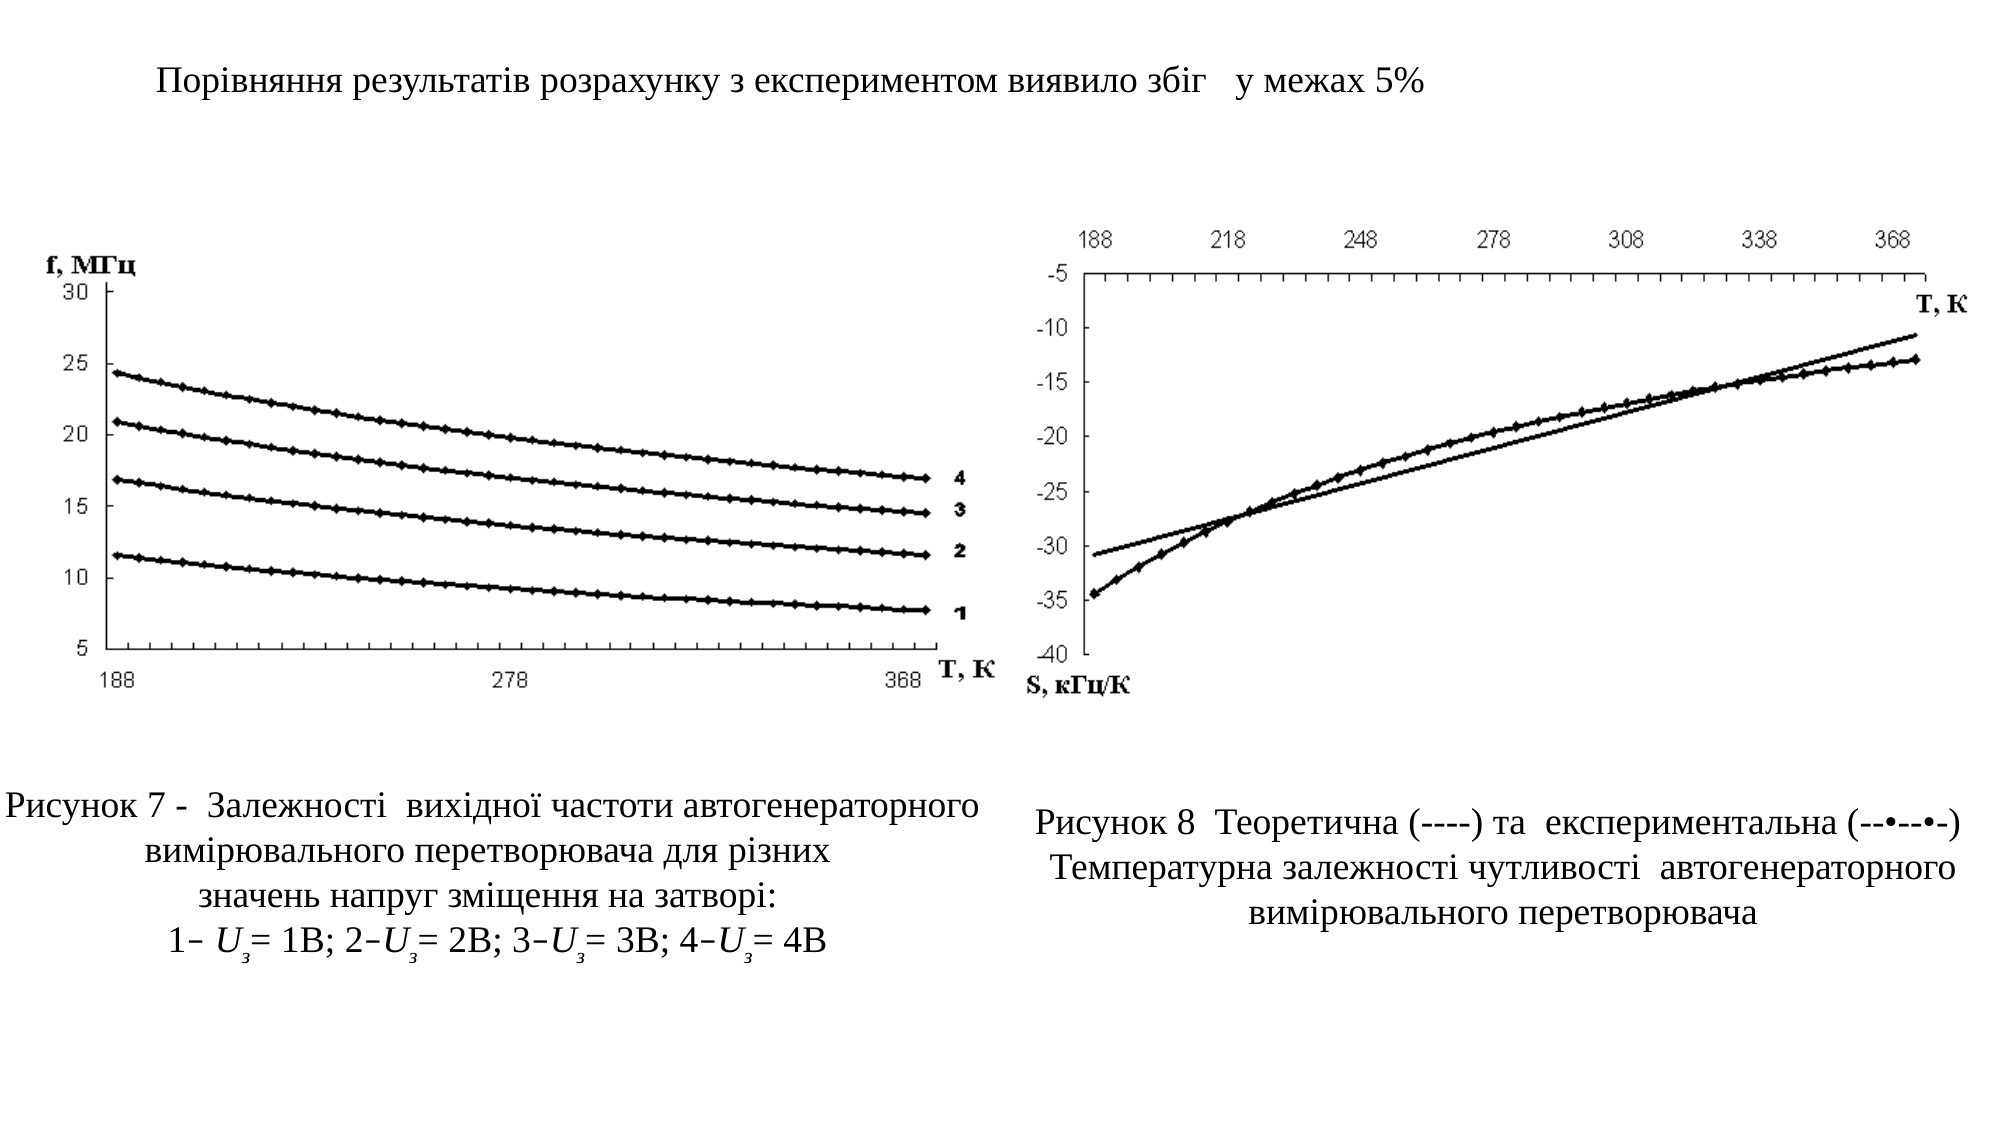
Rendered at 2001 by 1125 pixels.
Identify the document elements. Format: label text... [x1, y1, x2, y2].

text_box Pисунок 8 Теоретична (----) та експериментальна (--•--•-) Температурна залежності чутливості автогенераторного вимірювального перетворювача [960, 789, 2000, 940]
text_box Порівняння результатів розрахунку з експериментом виявило збіг у межах 5% [140, 48, 1452, 108]
picture [36, 213, 1977, 717]
text_box Pисунок 7 - Залежності вихідної частоти автогенераторного вимірювального перетворювача для різних значень напруг зміщення на затворі: 1– Uз= 1B; 2–Uз= 2B; 3–Uз= 3B; 4–Uз= 4B [0, 772, 1009, 976]
